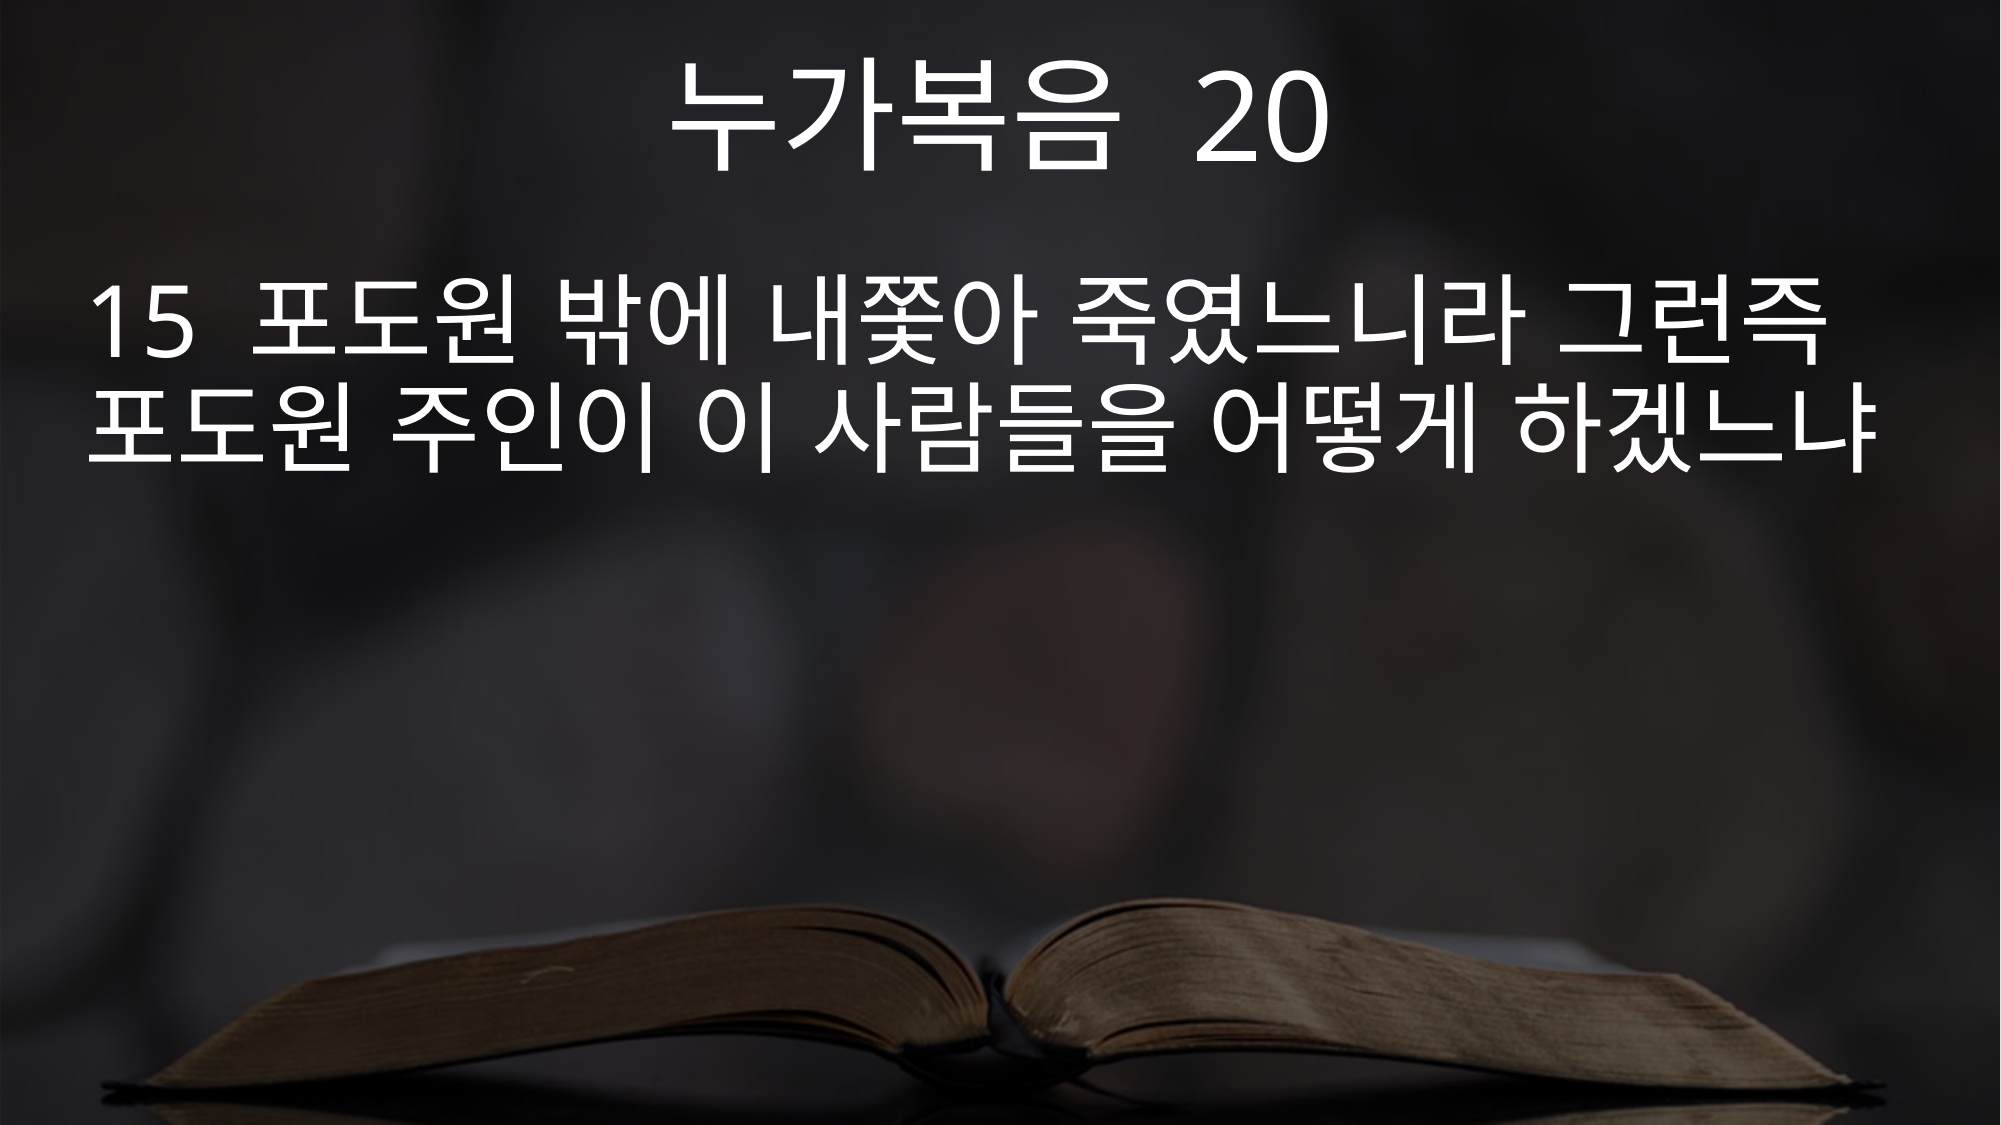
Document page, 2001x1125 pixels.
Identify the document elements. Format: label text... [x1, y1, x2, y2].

list 15 포도원 밖에 내쫓아 죽였느니라 그런즉 포도원 주인이 이 사람들을 어떻게 하겠느냐 [69, 263, 1953, 423]
picture [0, 0, 2001, 1125]
footer 누가복음 20 [0, 32, 2000, 192]
